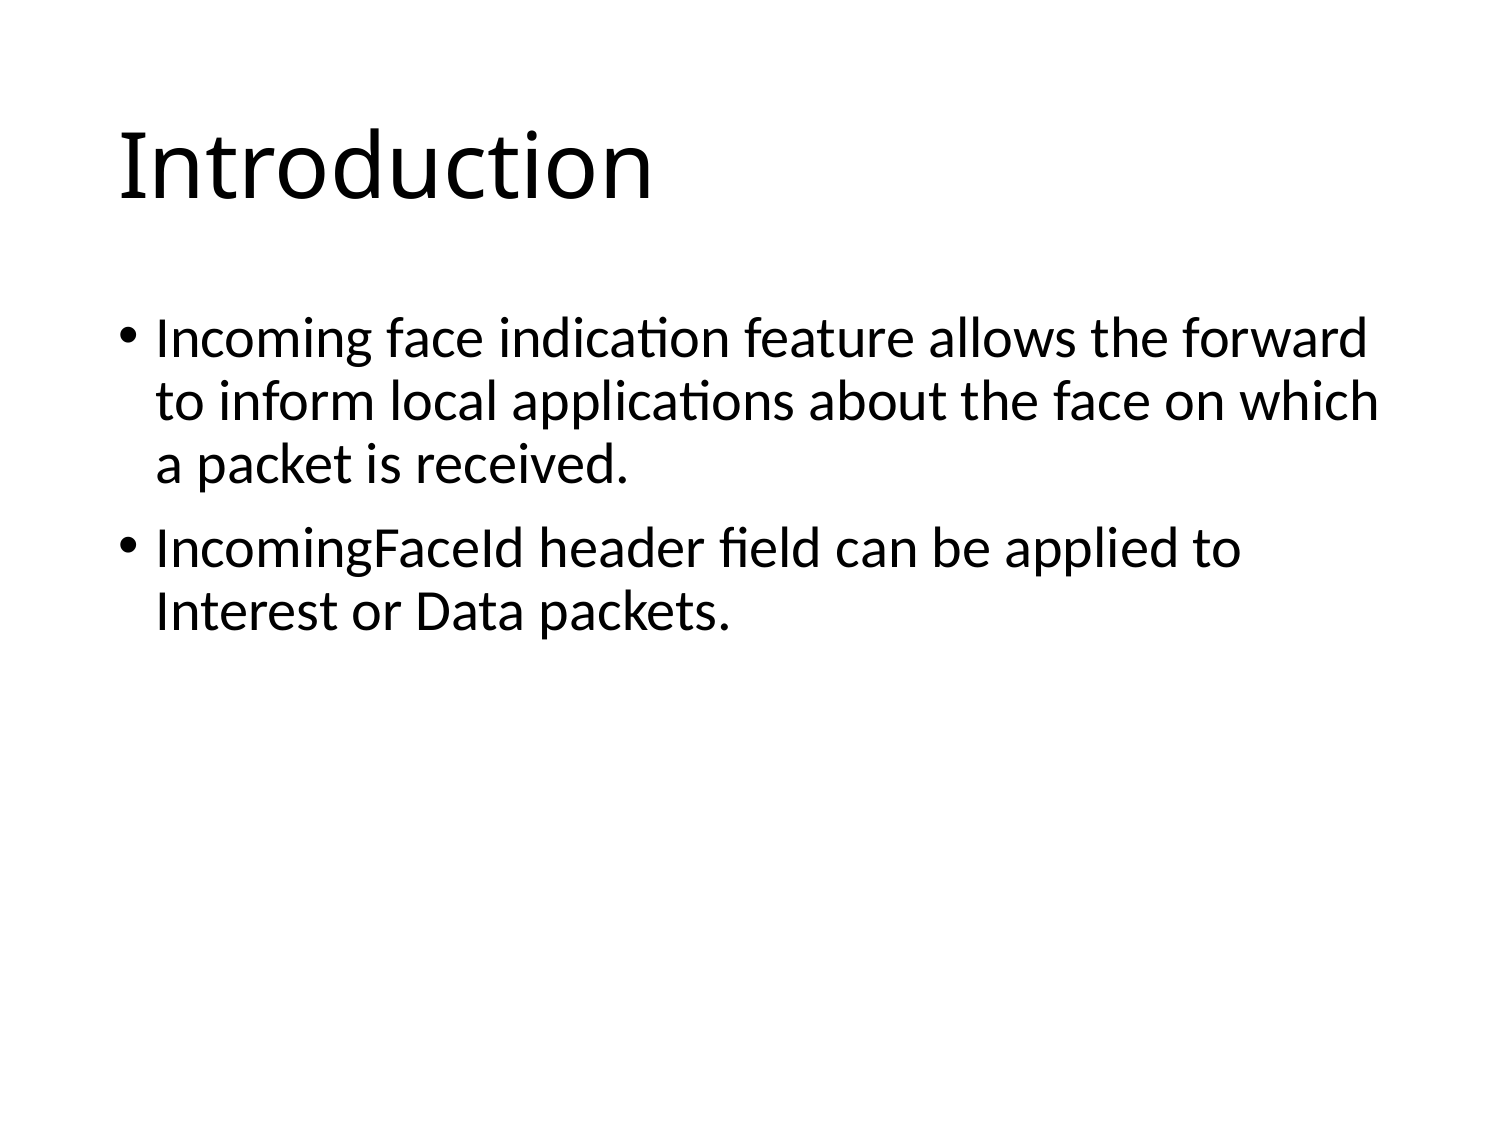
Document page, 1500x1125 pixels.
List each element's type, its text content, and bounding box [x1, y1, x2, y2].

list Incoming face indication feature allows the forward to inform local applications about the face on which a packet is received. IncomingFaceId header field can be applied to Interest or Data packets. [103, 299, 1397, 1014]
title Introduction [103, 59, 1397, 278]
